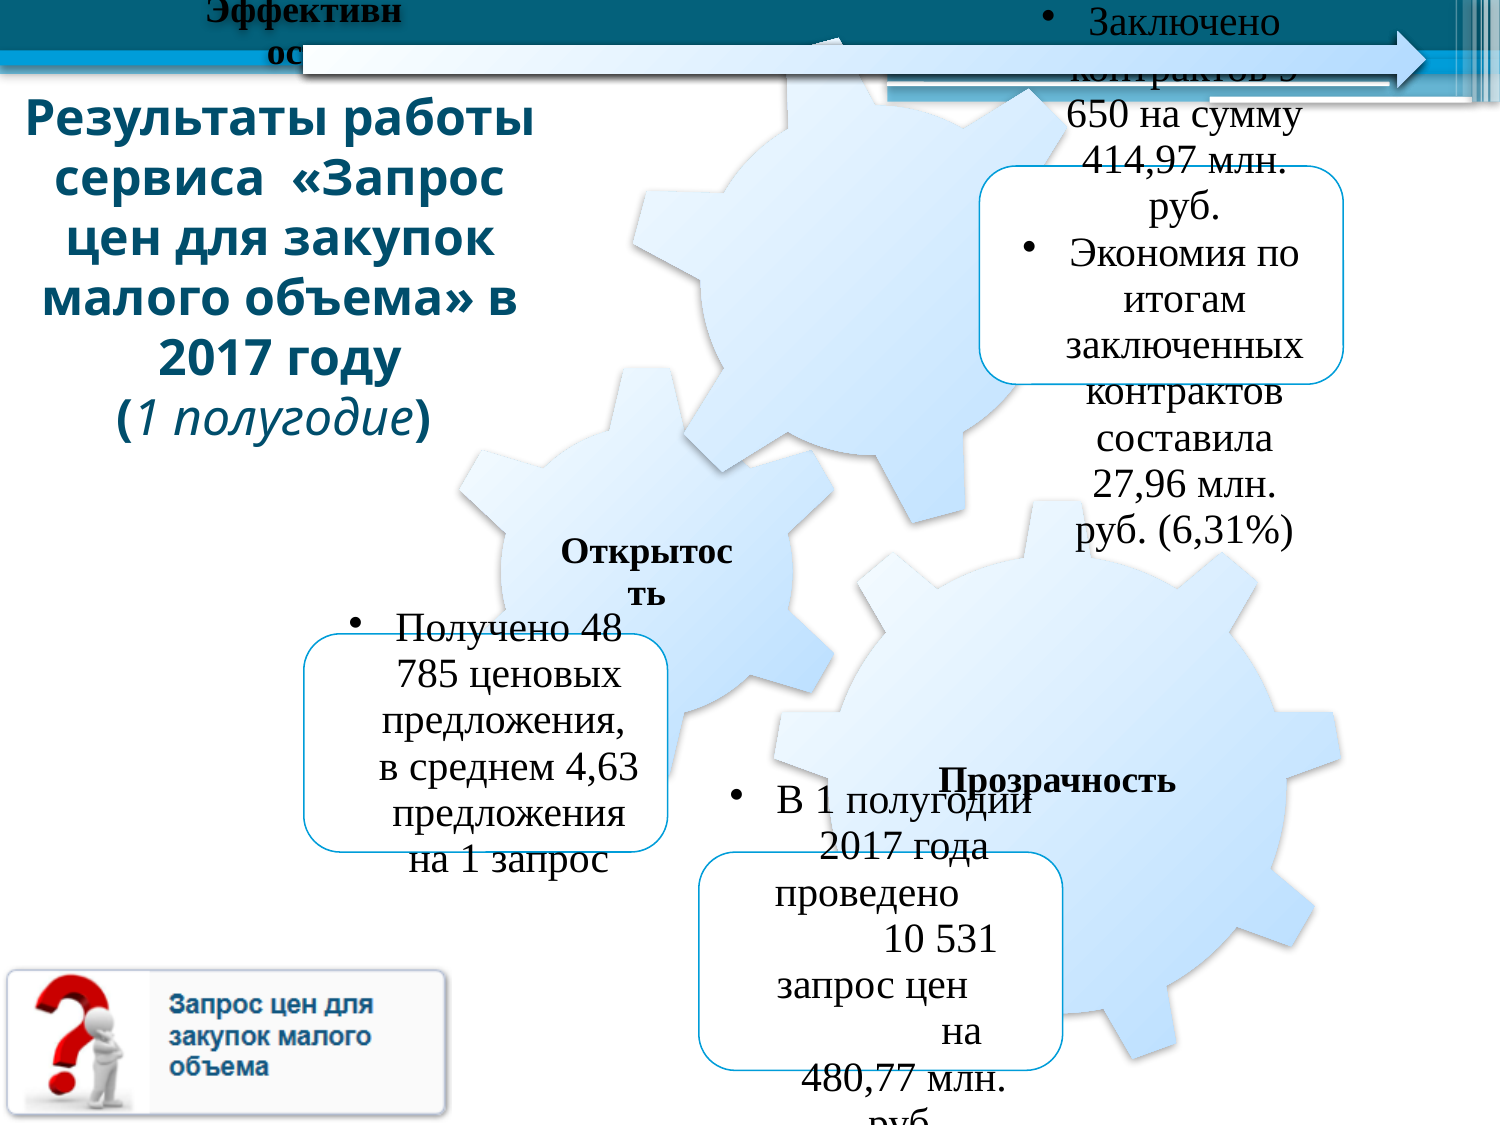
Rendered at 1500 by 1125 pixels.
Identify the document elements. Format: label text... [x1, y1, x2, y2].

picture [1, 965, 452, 1123]
text_box Результаты работы сервиса «Запрос цен для закупок малого объема» в 2017 году (1 полугодие) [0, 78, 213, 453]
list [220, 30, 1427, 1071]
